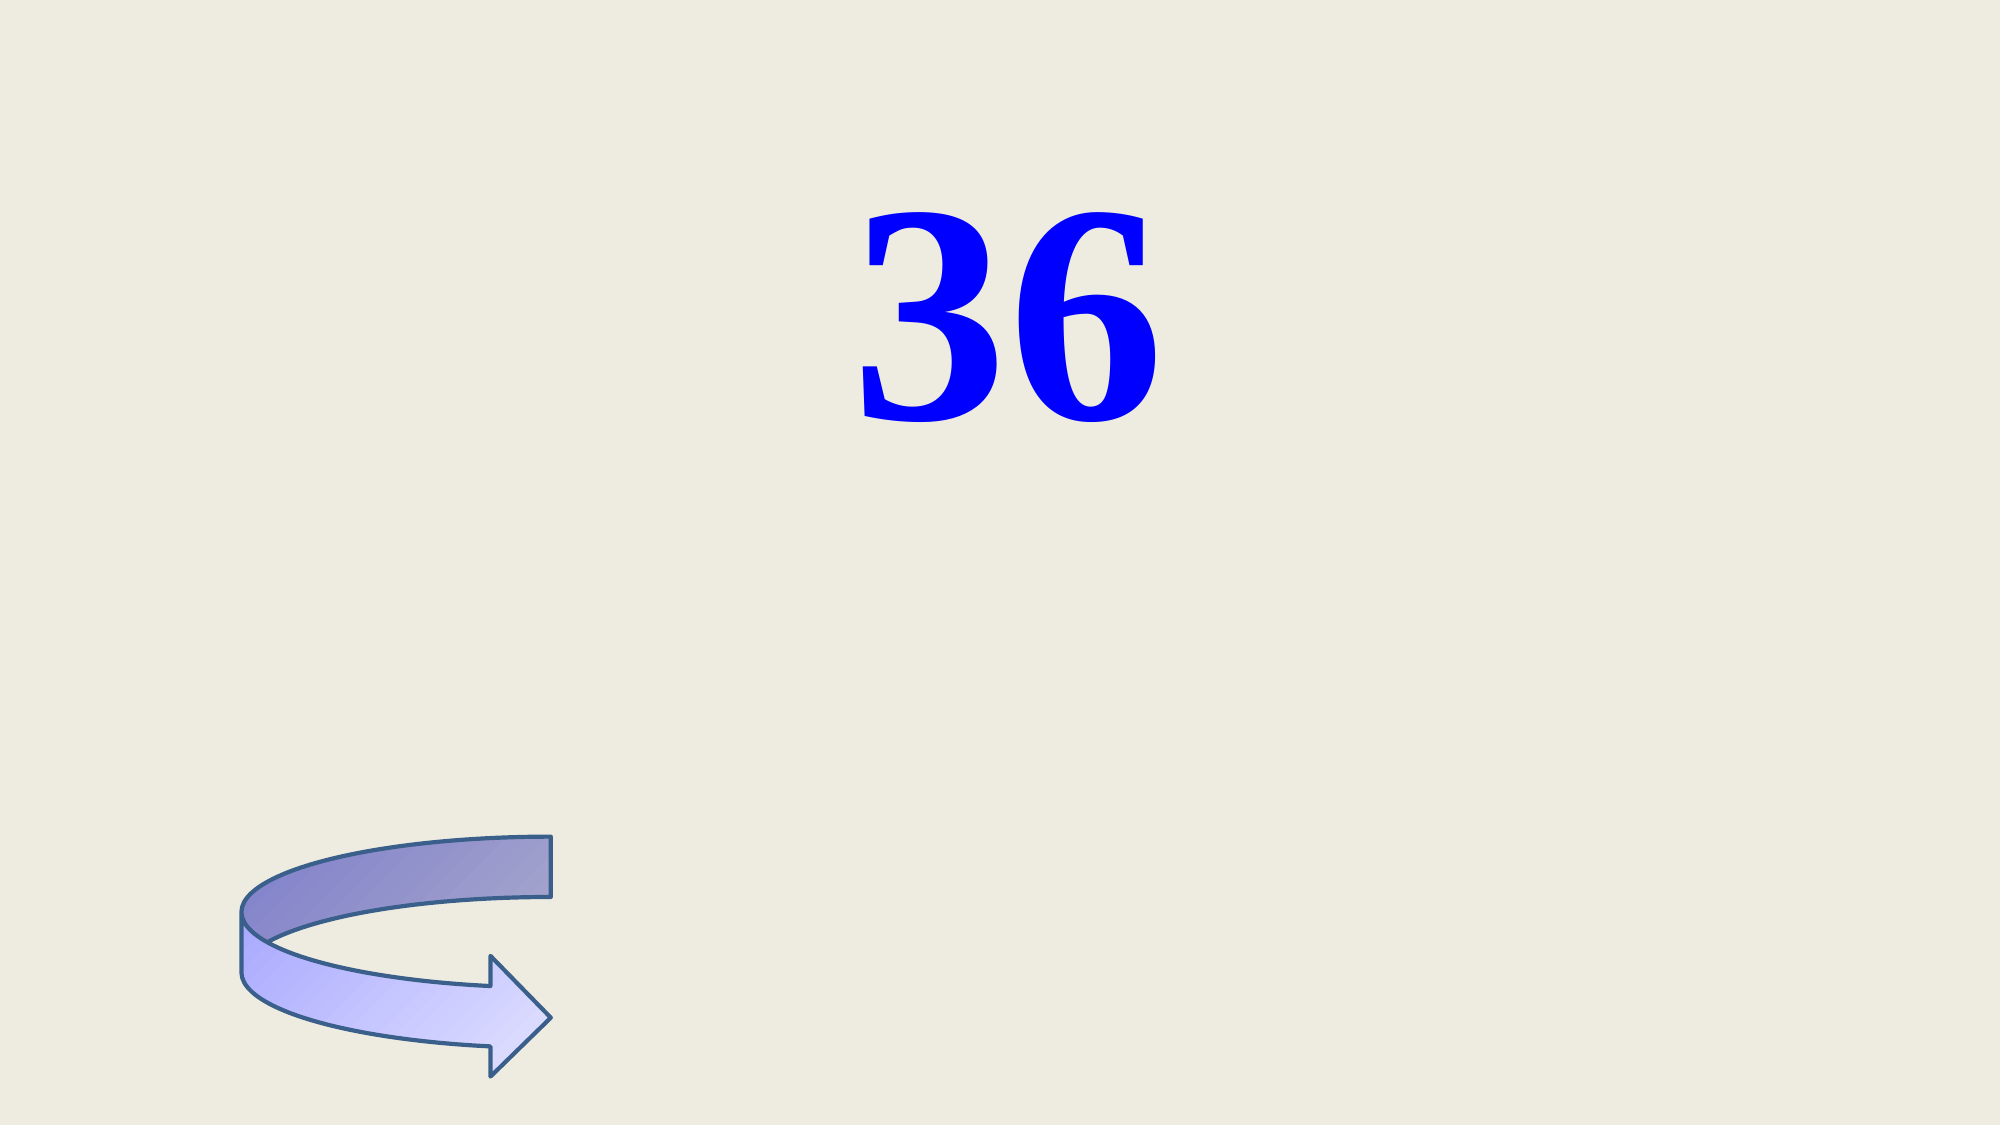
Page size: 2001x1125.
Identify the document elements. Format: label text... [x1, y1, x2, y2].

text_box 36 [150, 99, 1867, 865]
text_box [239, 834, 553, 1079]
